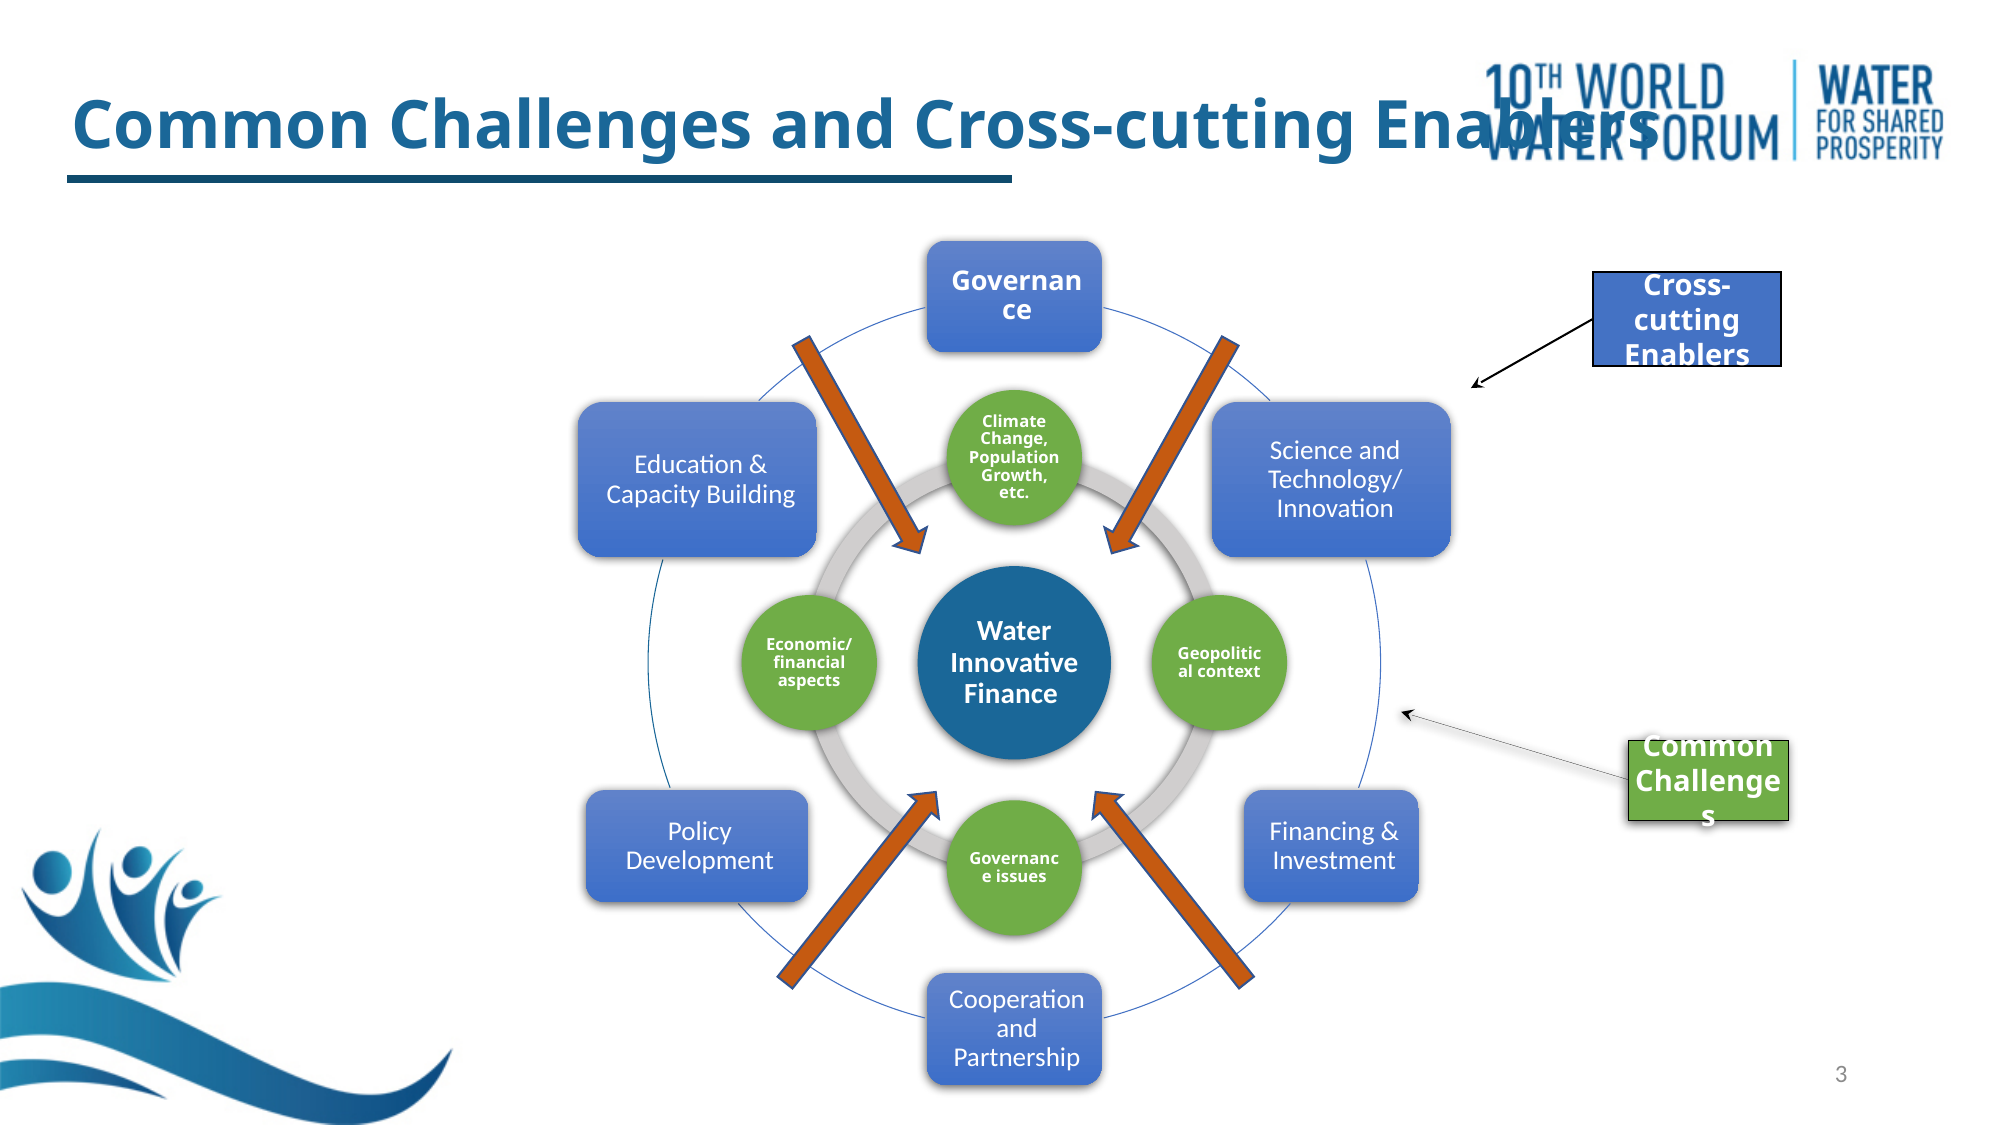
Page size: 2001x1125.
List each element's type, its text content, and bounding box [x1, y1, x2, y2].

text_box Cross-cutting Enablers [1546, 271, 1782, 367]
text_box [482, 218, 1546, 1108]
slide_number 3 [1546, 1042, 1863, 1103]
picture [0, 0, 2001, 1125]
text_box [593, 389, 1436, 936]
text_box Common Challenges [1546, 740, 1789, 821]
text_box Common Challenges and Cross-cutting Enablers [56, 17, 1782, 236]
